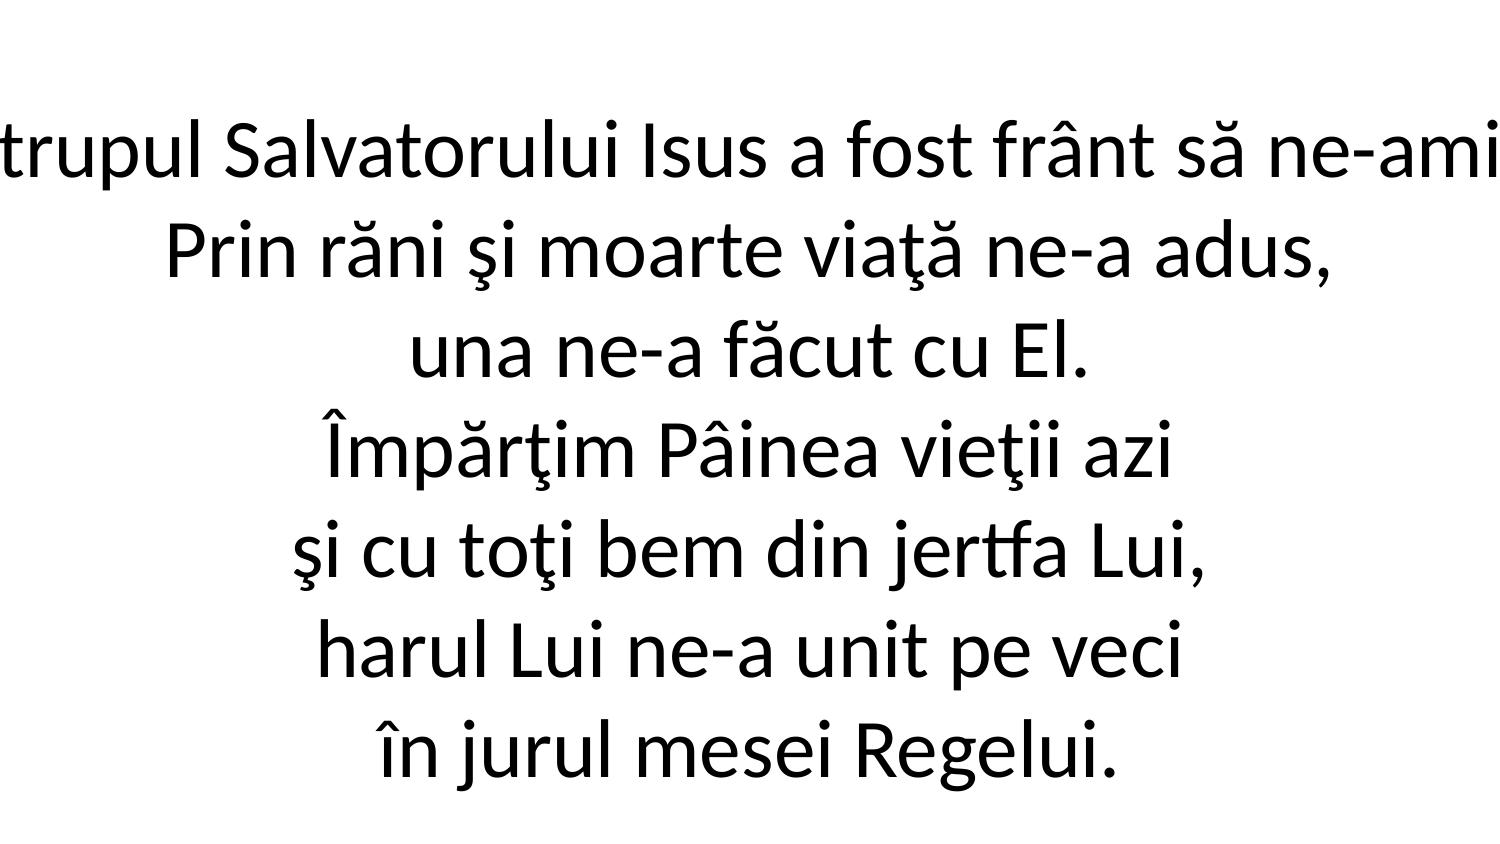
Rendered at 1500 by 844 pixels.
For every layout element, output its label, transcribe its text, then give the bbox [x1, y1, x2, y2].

text_box 2. Că trupul Salvatorului Isus a fost frânt să ne-amintim! Prin răni şi moarte viaţă ne-a adus, una ne-a făcut cu El. Împărţim Pâinea vieţii azi şi cu toţi bem din jertfa Lui, harul Lui ne-a unit pe veci în jurul mesei Regelui. [0, 42, 1500, 802]
